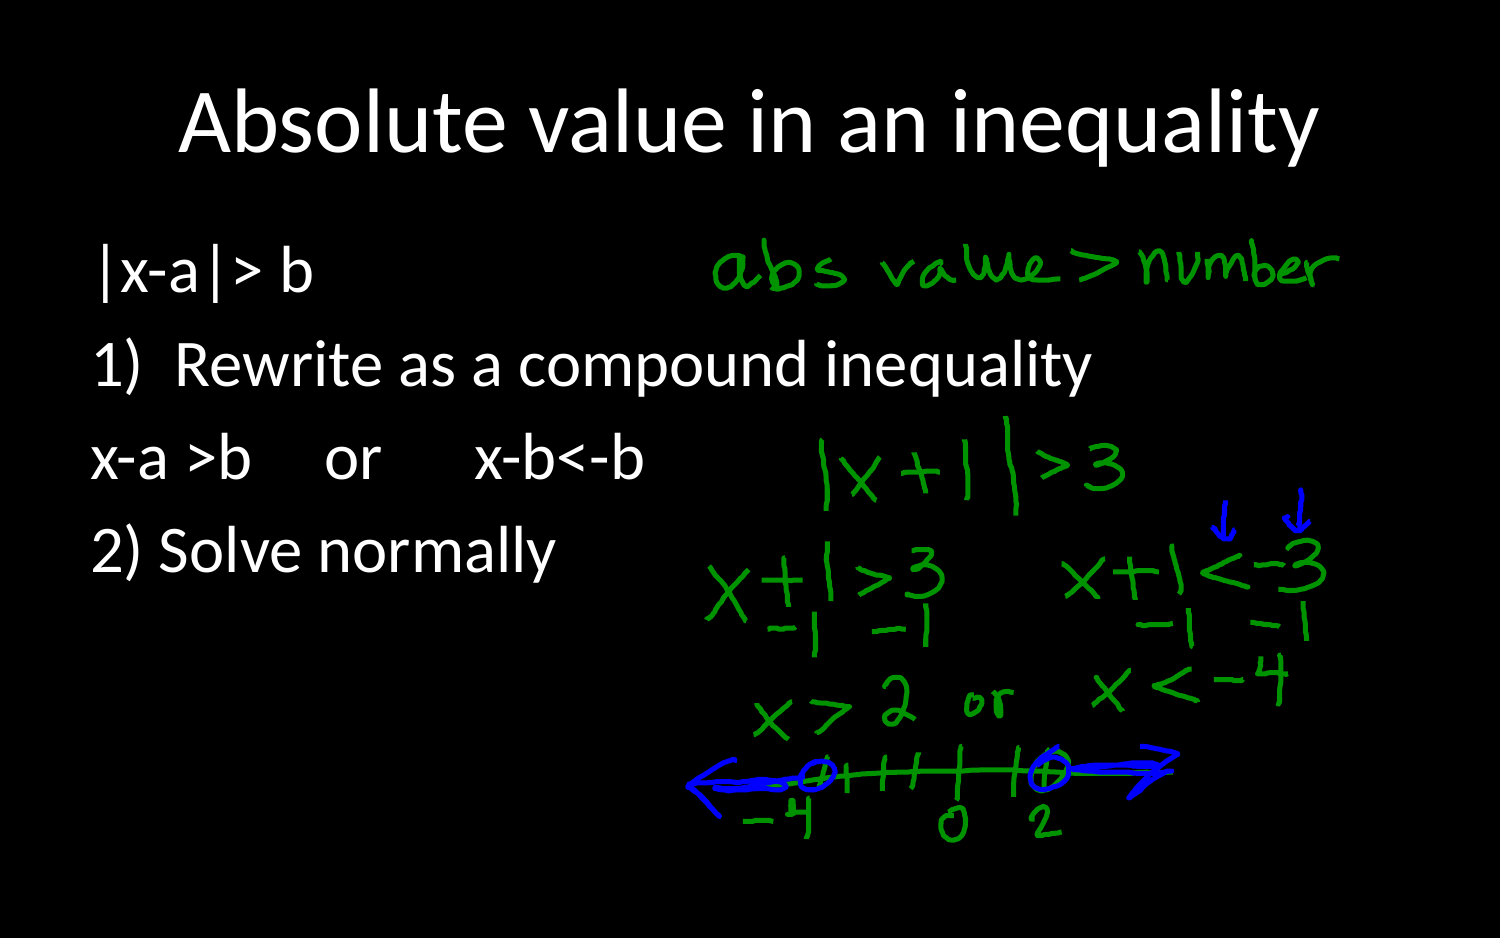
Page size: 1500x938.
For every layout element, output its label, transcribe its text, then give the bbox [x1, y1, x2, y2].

text_box [964, 243, 1061, 281]
text_box [871, 627, 906, 633]
text_box [767, 626, 797, 630]
text_box [851, 456, 881, 496]
text_box [1297, 489, 1303, 519]
text_box [714, 254, 762, 289]
text_box [1070, 772, 1132, 776]
text_box [1187, 608, 1194, 648]
text_box [1278, 258, 1307, 282]
text_box [1302, 601, 1308, 641]
text_box [1068, 745, 1179, 799]
text_box [848, 771, 882, 784]
text_box [820, 438, 829, 511]
text_box [1213, 678, 1244, 682]
text_box [884, 770, 914, 783]
text_box [1206, 254, 1247, 282]
text_box [840, 458, 861, 482]
text_box [921, 260, 957, 287]
text_box [862, 483, 877, 501]
text_box [881, 260, 915, 286]
text_box [705, 568, 750, 621]
text_box [805, 825, 810, 840]
text_box [1256, 656, 1279, 675]
text_box [1083, 583, 1099, 599]
text_box [1178, 251, 1199, 284]
text_box [1253, 562, 1284, 567]
text_box [1036, 450, 1069, 479]
text_box [940, 806, 967, 841]
text_box [1201, 554, 1249, 588]
text_box [1283, 515, 1311, 532]
text_box [810, 700, 851, 734]
text_box [1017, 769, 1030, 778]
text_box [769, 720, 790, 740]
text_box [1012, 746, 1020, 797]
text_box [1128, 556, 1137, 600]
text_box [1095, 676, 1108, 692]
text_box [783, 557, 790, 607]
text_box [913, 452, 927, 494]
text_box [841, 775, 846, 785]
text_box [825, 541, 832, 602]
text_box [753, 701, 793, 736]
text_box [1065, 558, 1106, 598]
text_box [883, 676, 916, 725]
text_box [756, 703, 770, 721]
text_box [1108, 694, 1124, 712]
text_box [708, 565, 728, 592]
text_box [881, 756, 888, 791]
text_box [965, 694, 983, 716]
text_box [1091, 669, 1131, 707]
text_box [924, 603, 928, 647]
text_box [1305, 257, 1340, 286]
text_box [1030, 805, 1062, 837]
text_box [1085, 444, 1124, 490]
text_box [1071, 249, 1118, 281]
text_box [1050, 750, 1070, 765]
text_box [963, 439, 969, 501]
text_box [1061, 562, 1082, 582]
text_box [906, 548, 943, 598]
text_box [1153, 668, 1199, 702]
text_box [1029, 745, 1070, 791]
text_box [1138, 250, 1169, 283]
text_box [687, 759, 836, 817]
text_box [728, 592, 747, 622]
title Absolute value in an inequality [75, 37, 1425, 194]
text_box [815, 258, 846, 287]
text_box [813, 611, 817, 658]
text_box [1222, 500, 1227, 528]
text_box [763, 239, 800, 290]
text_box [845, 764, 849, 794]
text_box [1132, 569, 1159, 573]
text_box [1278, 539, 1325, 592]
text_box [1004, 416, 1018, 516]
text_box [1171, 545, 1182, 595]
text_box [1211, 526, 1236, 540]
text_box [901, 471, 919, 475]
text_box [1137, 622, 1174, 627]
text_box [915, 770, 958, 782]
text_box [1250, 239, 1274, 286]
text_box [857, 567, 891, 596]
list |x-a|> b Rewrite as a compound inequality x-a >b or x-b<-b 2) Solve normally [75, 218, 1425, 838]
text_box [955, 745, 963, 801]
text_box [1276, 654, 1282, 705]
text_box [992, 690, 1014, 717]
text_box [1250, 621, 1280, 628]
text_box [960, 769, 1014, 780]
text_box [909, 752, 920, 790]
